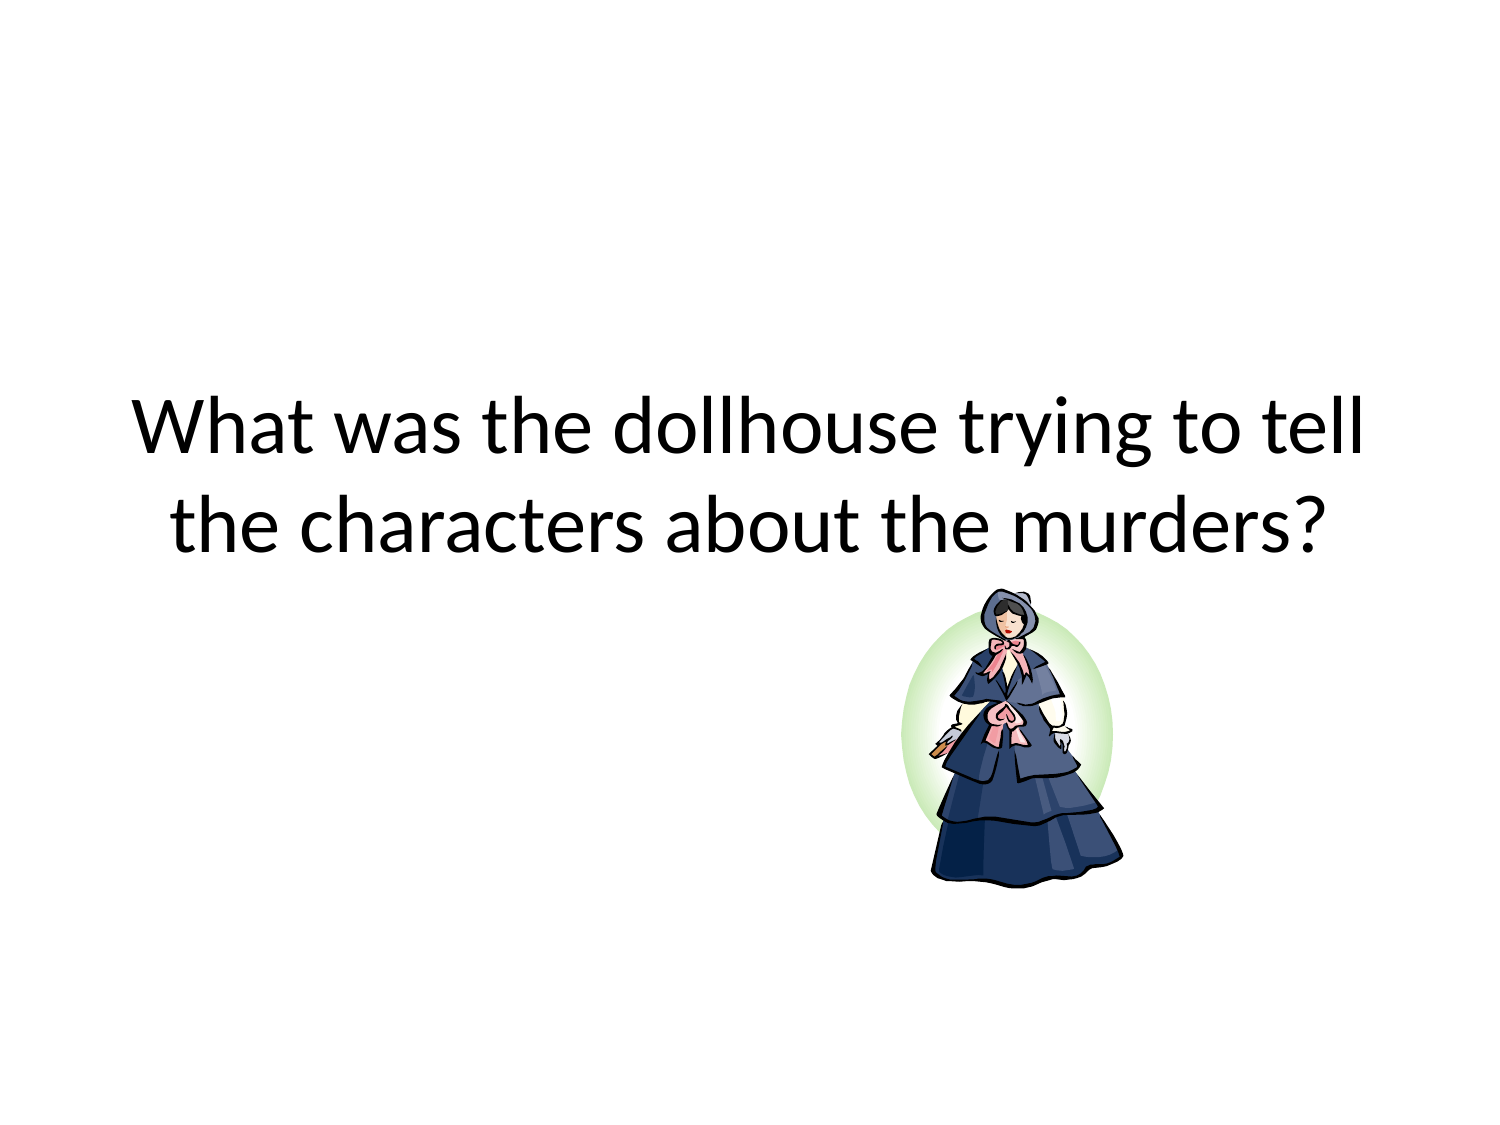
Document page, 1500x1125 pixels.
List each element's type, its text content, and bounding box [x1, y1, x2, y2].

picture [899, 587, 1125, 890]
title What was the dollhouse trying to tell the characters about the murders? [112, 349, 1388, 591]
